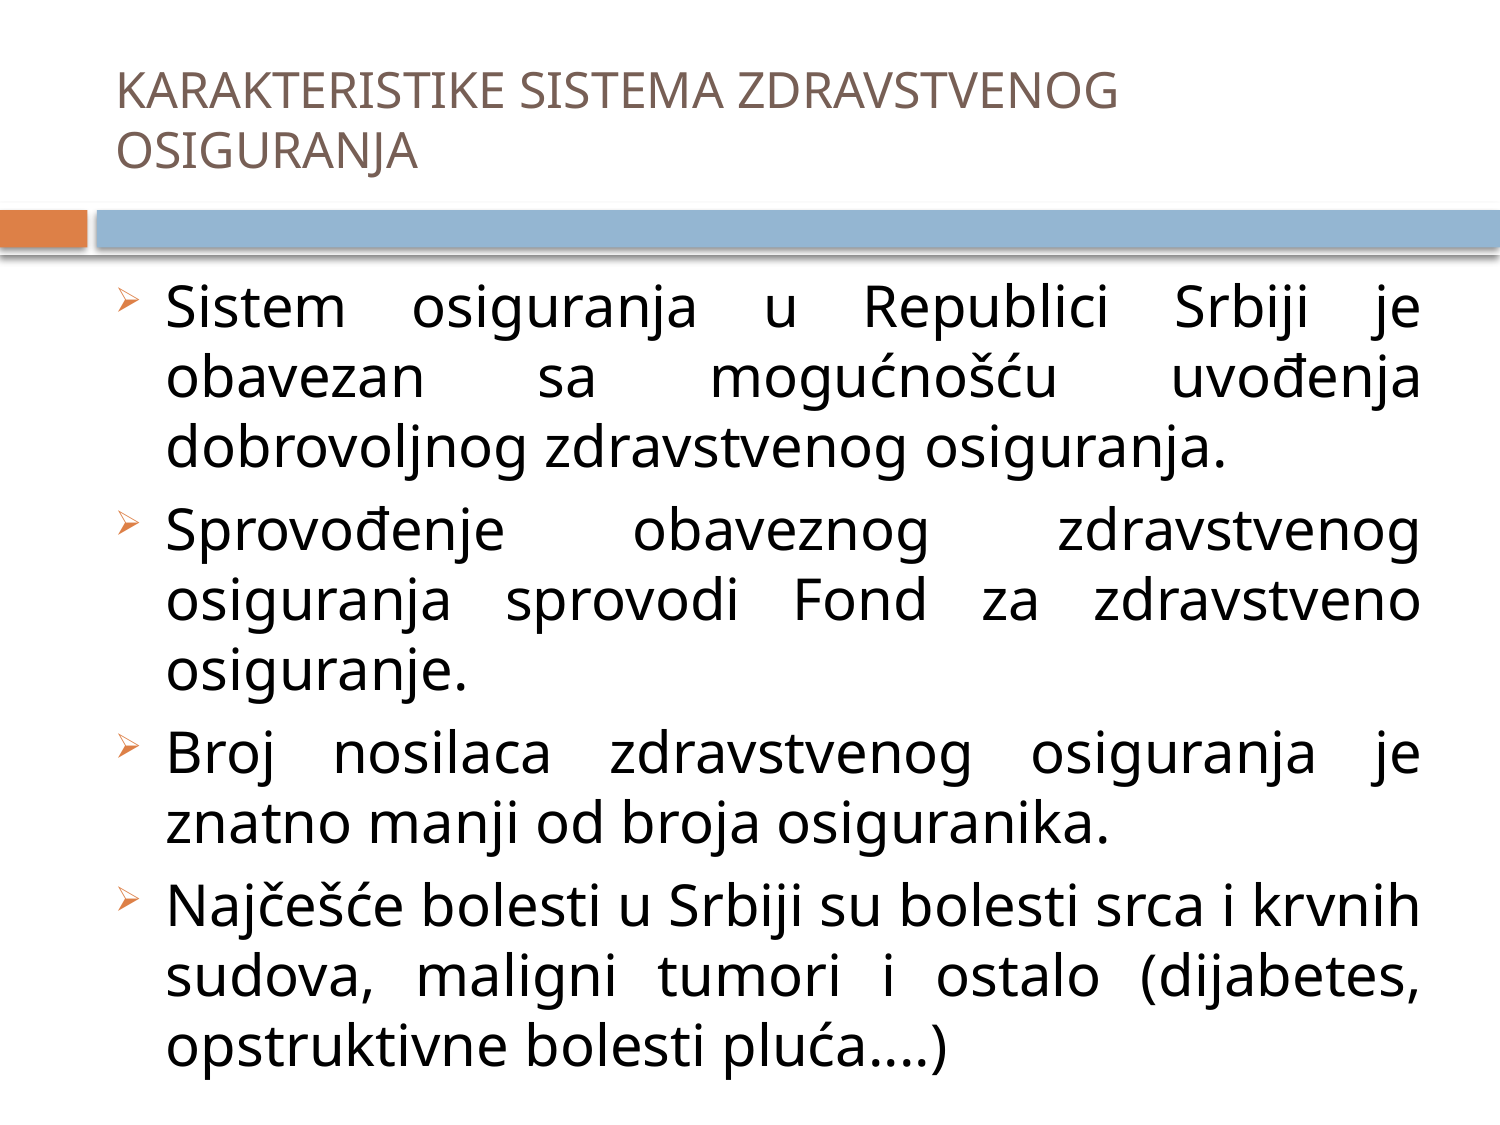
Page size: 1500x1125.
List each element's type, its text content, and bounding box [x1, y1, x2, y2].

title KARAKTERISTIKE SISTEMA ZDRAVSTVENOG OSIGURANJA [100, 37, 1438, 200]
list Sistem osiguranja u Republici Srbiji je obavezan sa mogućnošću uvođenja dobrovoljnog zdravstvenog osiguranja. Sprovođenje obaveznog zdravstvenog osiguranja sprovodi Fond za zdravstveno osiguranje. Broj nosilaca zdravstvenog osiguranja je znatno manji od broja osiguranika. Najčešće bolesti u Srbiji su bolesti srca i krvnih sudova, maligni tumori i ostalo (dijabetes, opstruktivne bolesti pluća....) [100, 262, 1438, 1088]
